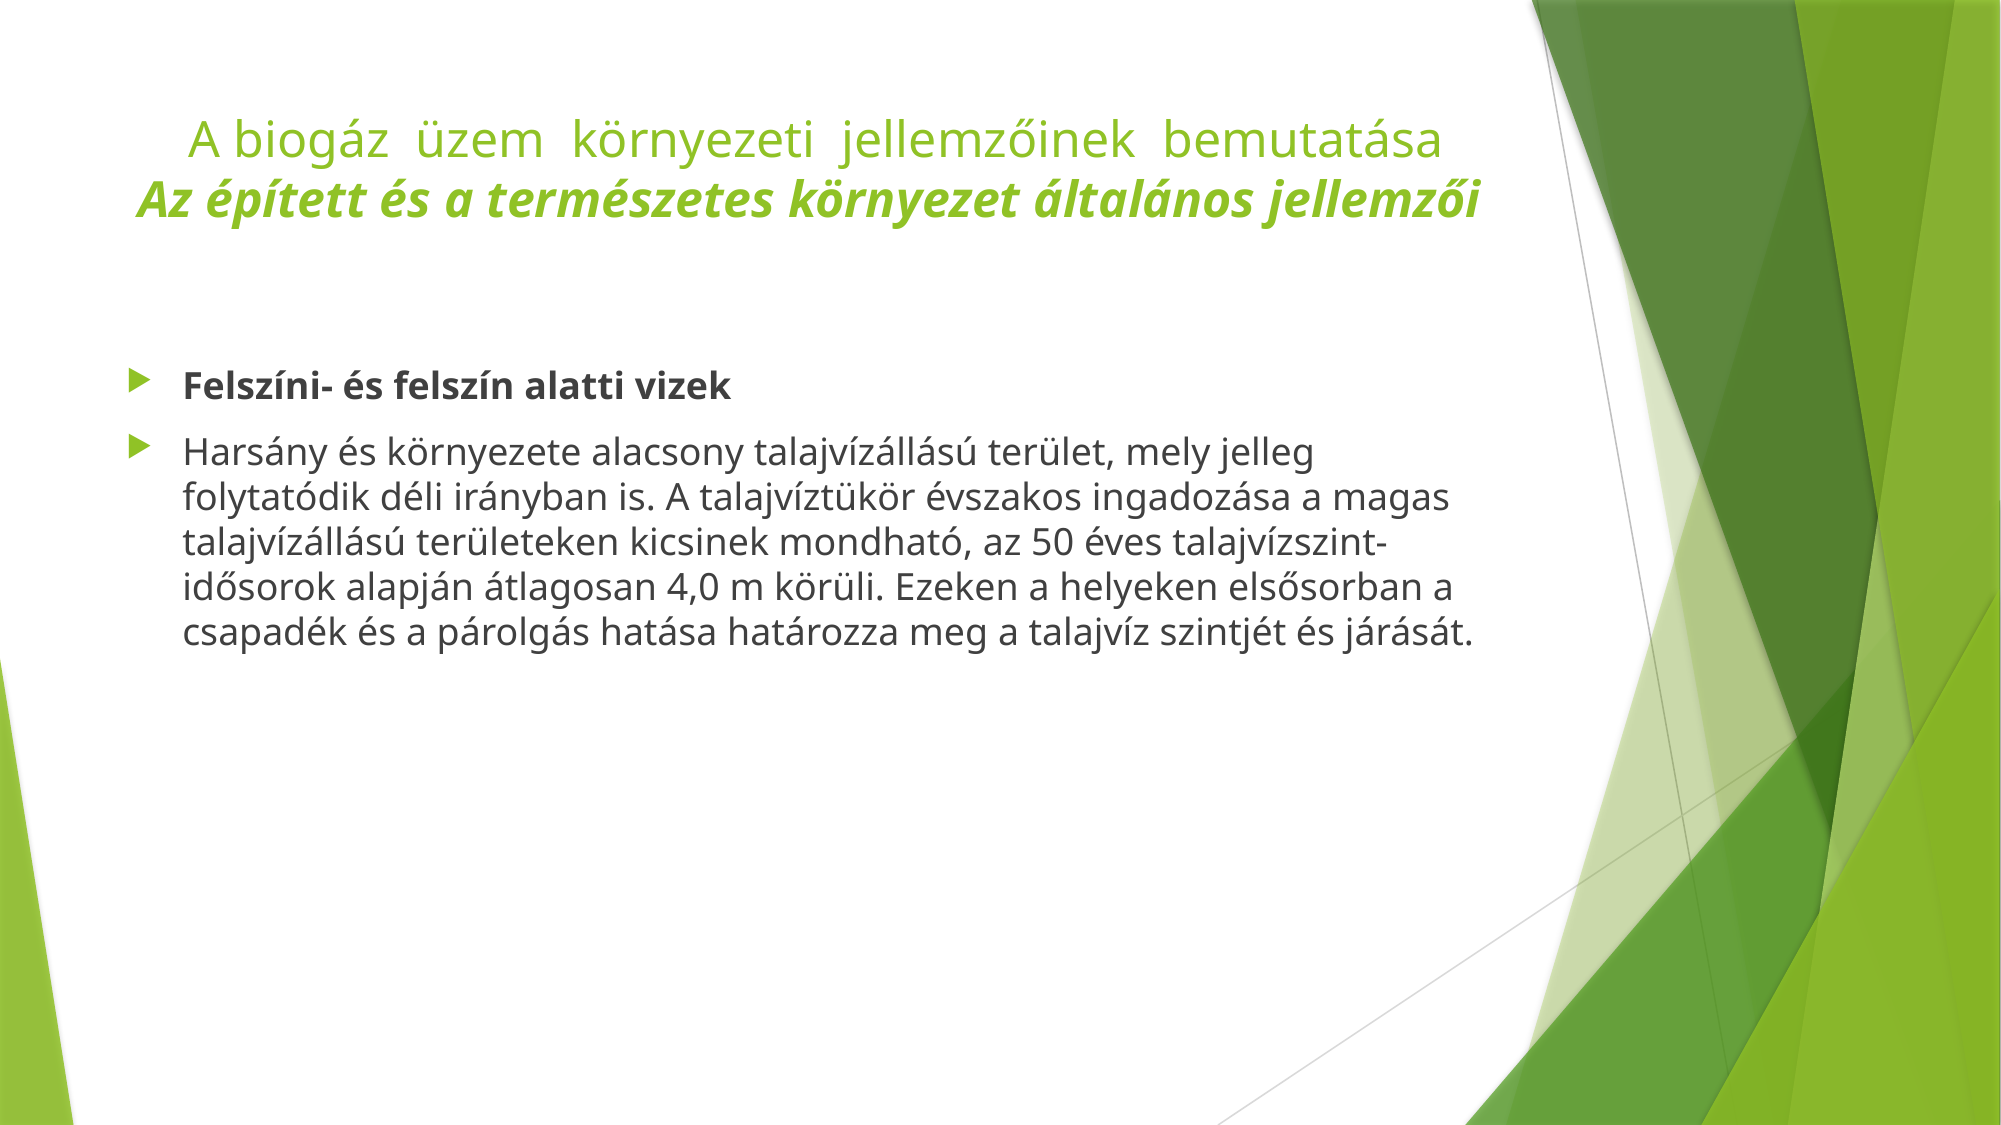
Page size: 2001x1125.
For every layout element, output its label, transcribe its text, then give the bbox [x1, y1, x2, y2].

title A biogáz üzem környezeti jellemzőinek bemutatása Az épített és a természetes környezet általános jellemzői [111, 99, 1522, 317]
list Felszíni- és felszín alatti vizek Harsány és környezete alacsony talajvízállású terület, mely jelleg folytatódik déli irányban is. A talajvíztükör évszakos ingadozása a magas talajvízállású területeken kicsinek mondható, az 50 éves talajvízszint-idősorok alapján átlagosan 4,0 m körüli. Ezeken a helyeken elsősorban a csapadék és a párolgás hatása határozza meg a talajvíz szintjét és járását. [111, 354, 1522, 992]
